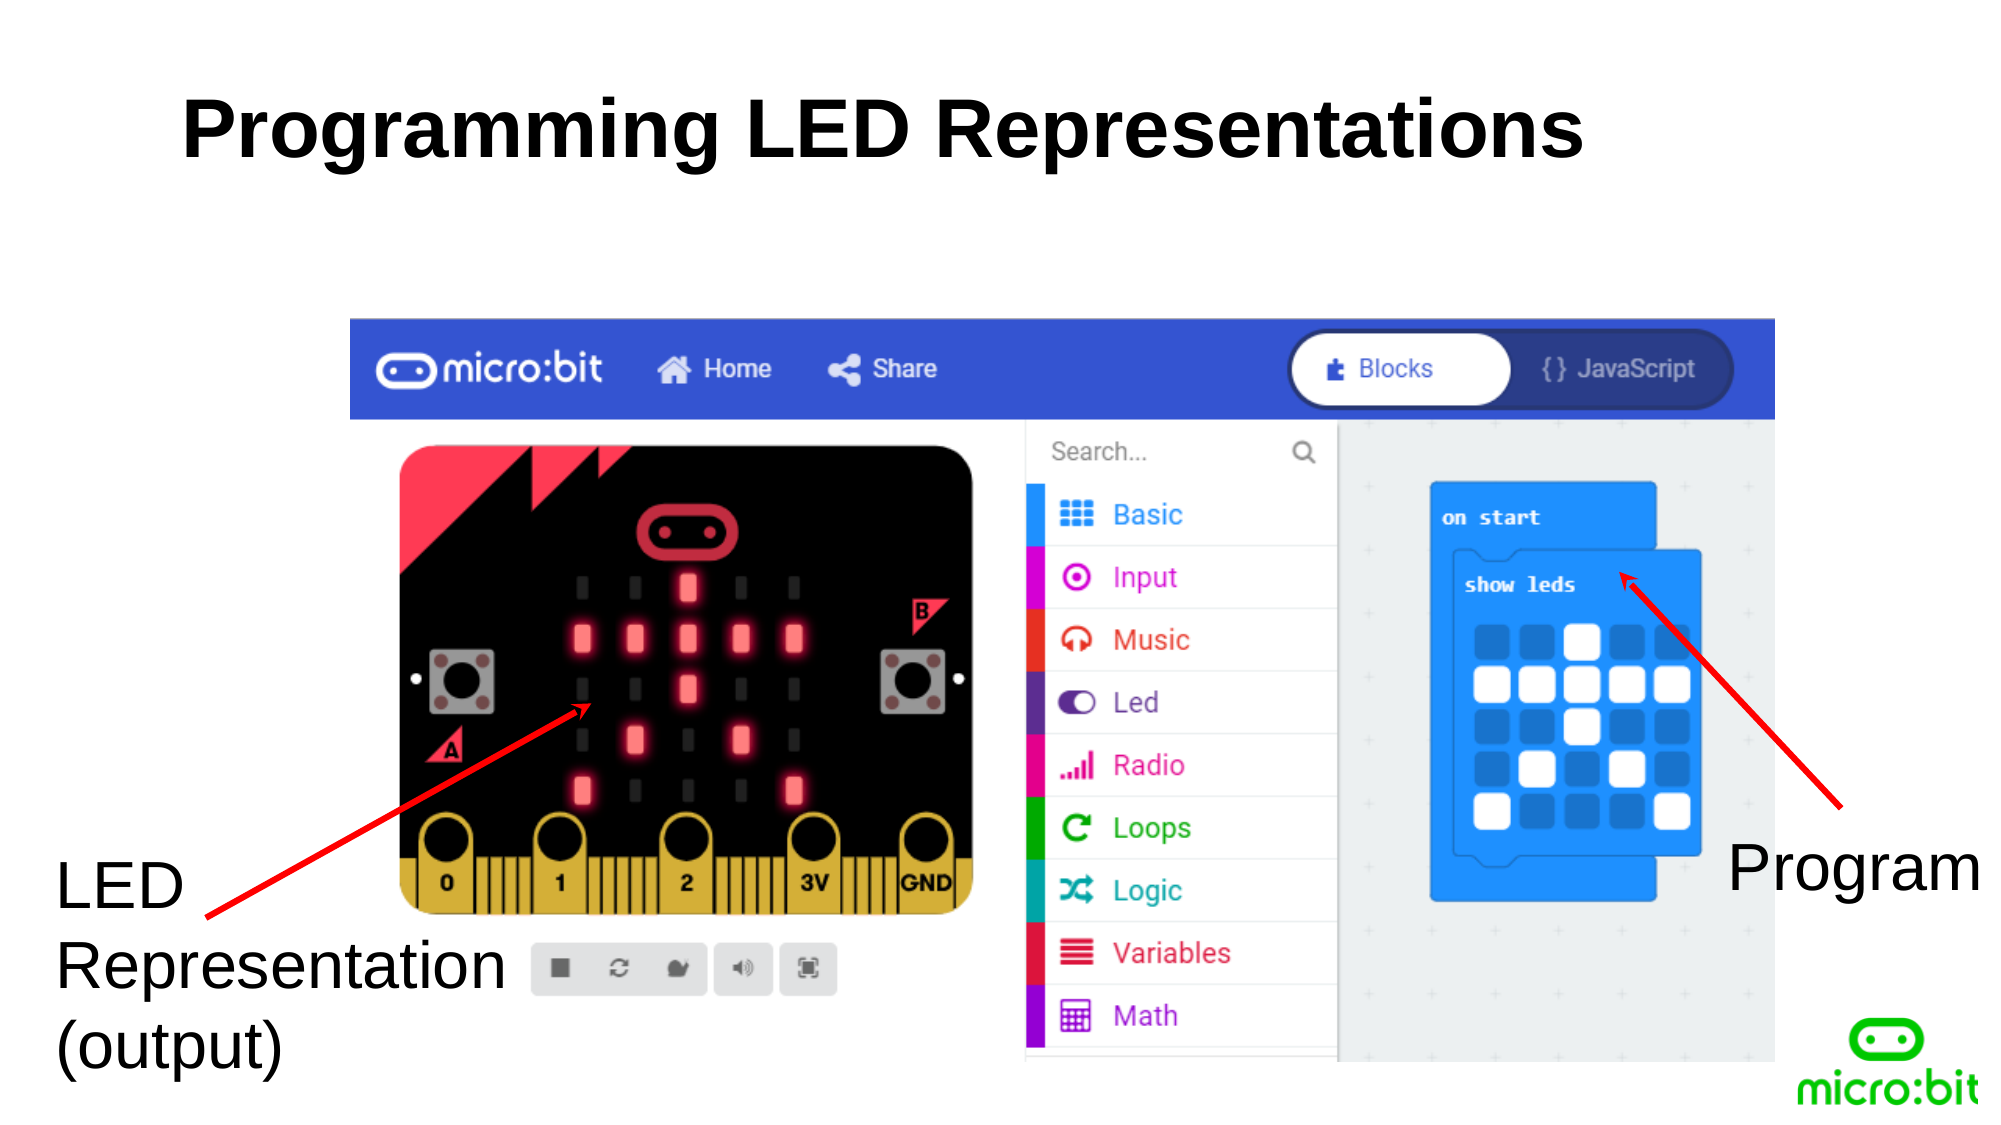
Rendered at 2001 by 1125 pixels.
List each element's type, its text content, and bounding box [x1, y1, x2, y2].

text_box LED Representation (output) [40, 826, 344, 951]
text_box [1618, 571, 1842, 809]
picture [1797, 1017, 1978, 1106]
text_box Programming LED Representations [166, 60, 1918, 826]
picture [349, 318, 1776, 1062]
text_box Program [1779, 808, 2000, 932]
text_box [205, 703, 592, 919]
